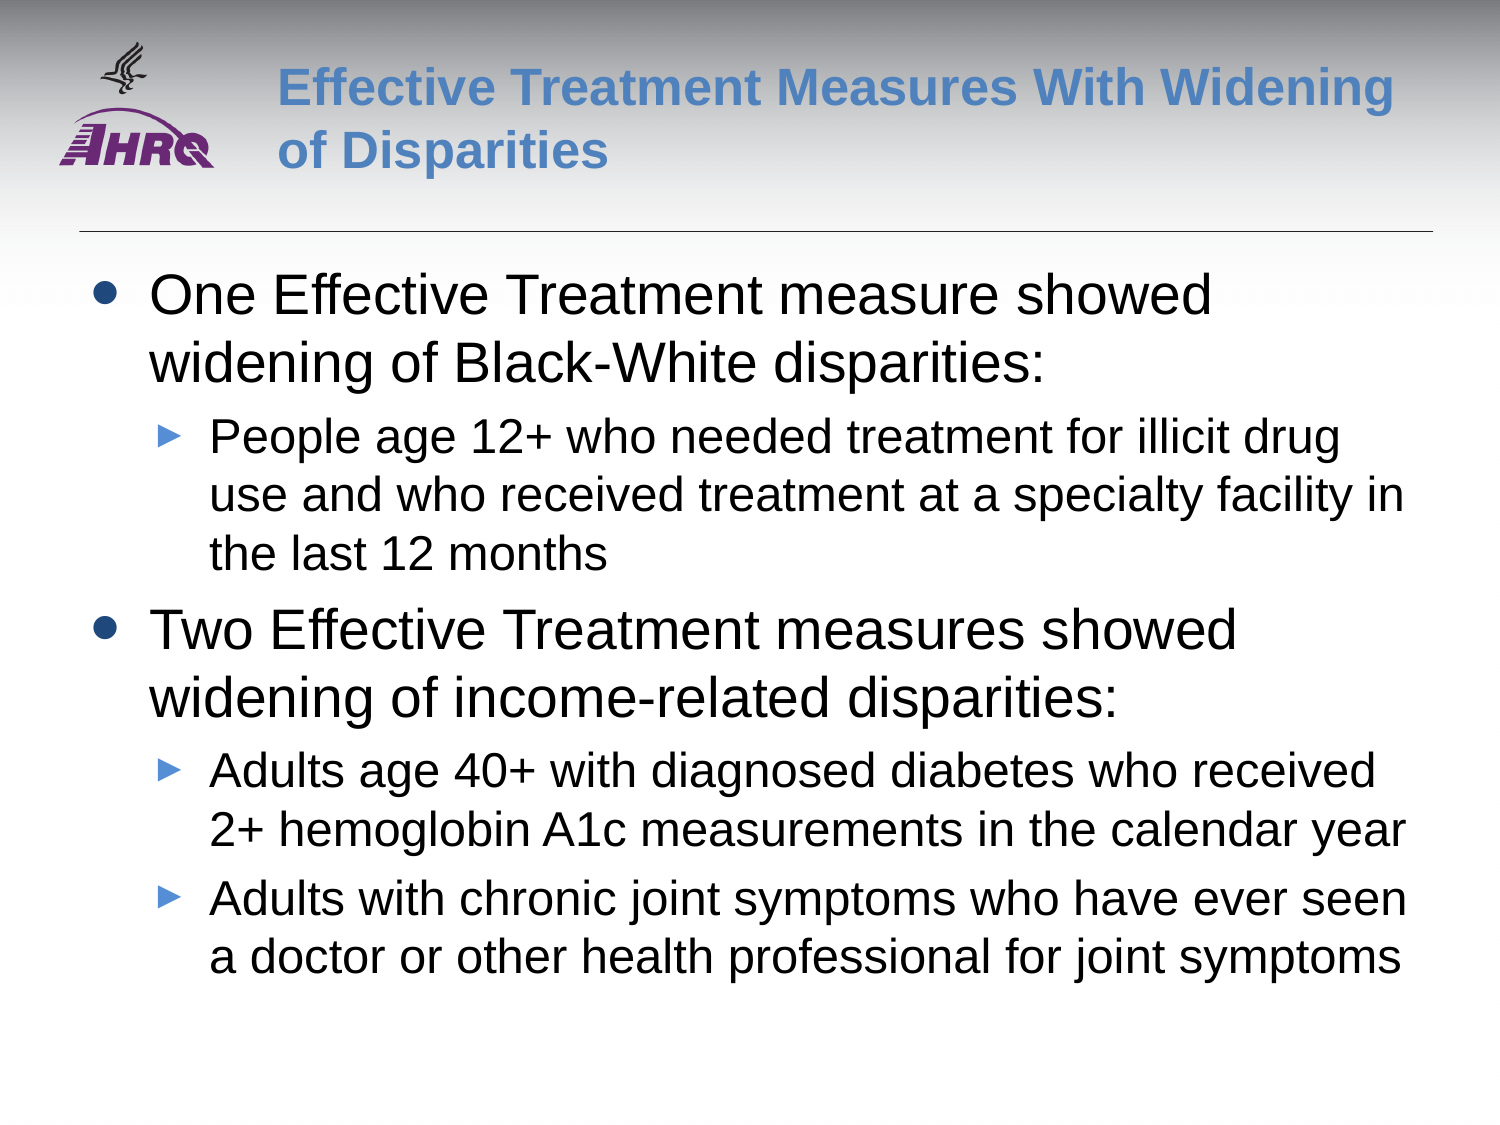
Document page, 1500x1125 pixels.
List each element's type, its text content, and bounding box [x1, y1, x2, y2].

picture [0, 0, 1500, 1125]
title Effective Treatment Measures With Widening of Disparities [262, 45, 1425, 188]
list One Effective Treatment measure showed widening of Black-White disparities: People age 12+ who needed treatment for illicit drug use and who received treatment at a specialty facility in the last 12 months Two Effective Treatment measures showed widening of income-related disparities: Adults age 40+ with diagnosed diabetes who received 2+ hemoglobin A1c measurements in the calendar year Adults with chronic joint symptoms who have ever seen a doctor or other health professional for joint symptoms [75, 249, 1425, 1005]
